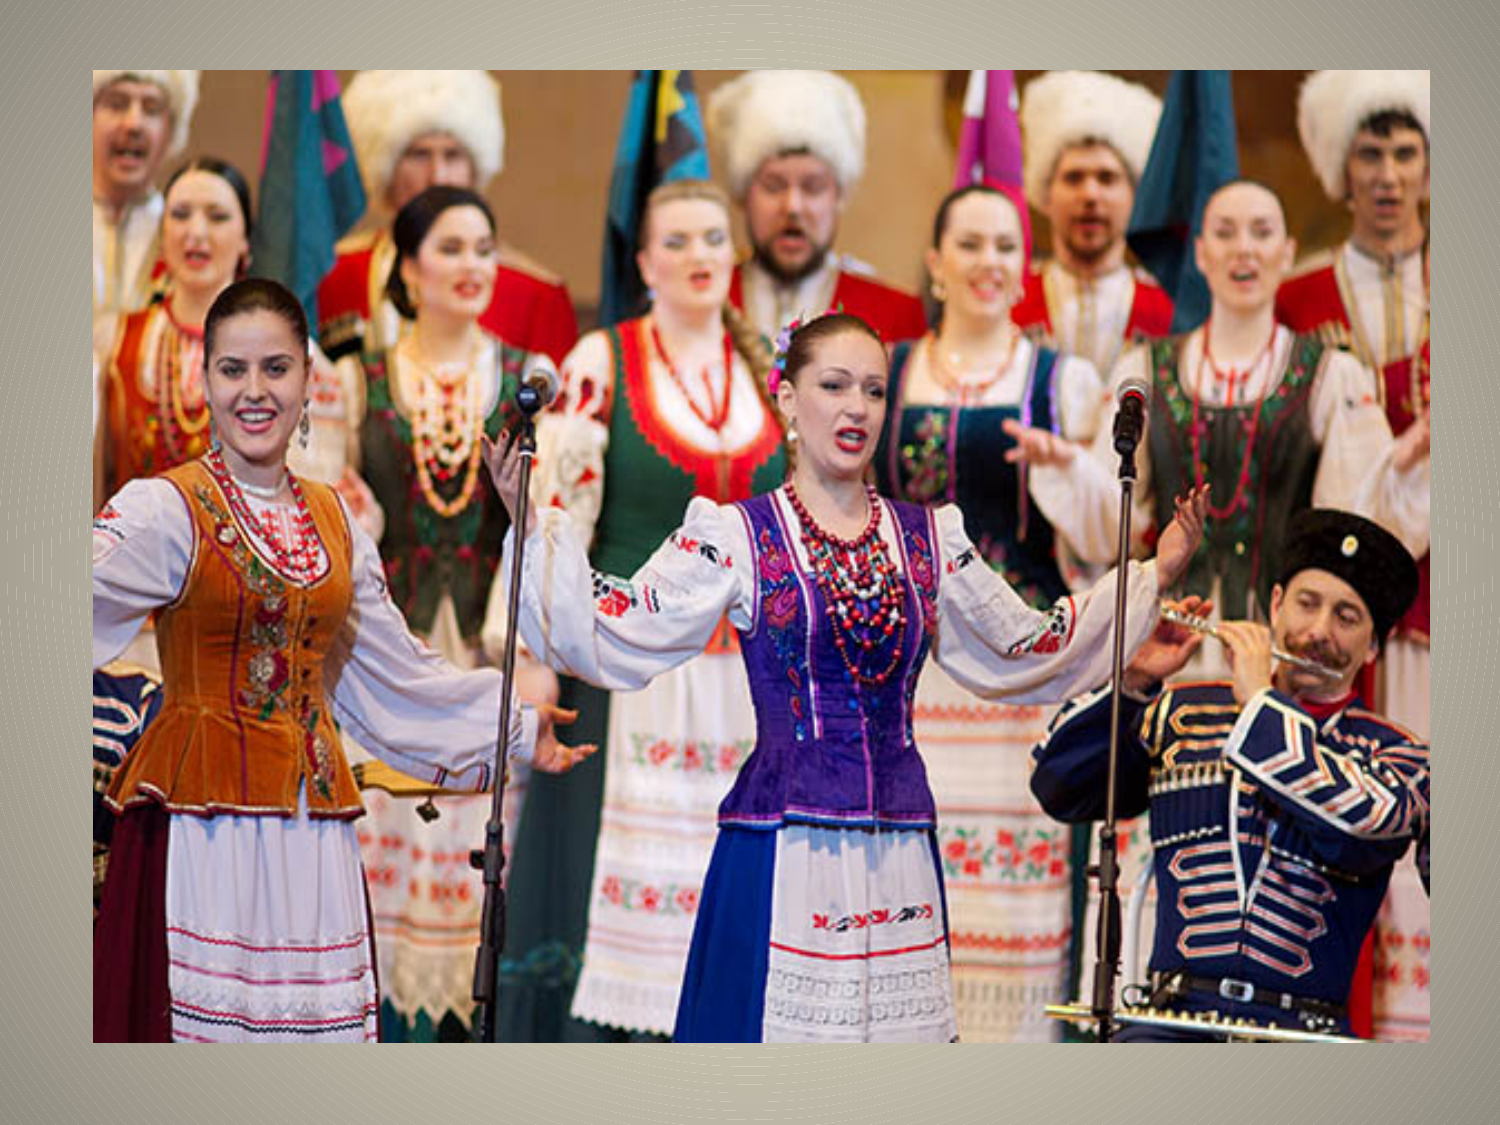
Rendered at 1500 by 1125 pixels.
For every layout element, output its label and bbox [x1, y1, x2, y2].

list [93, 70, 1430, 1044]
